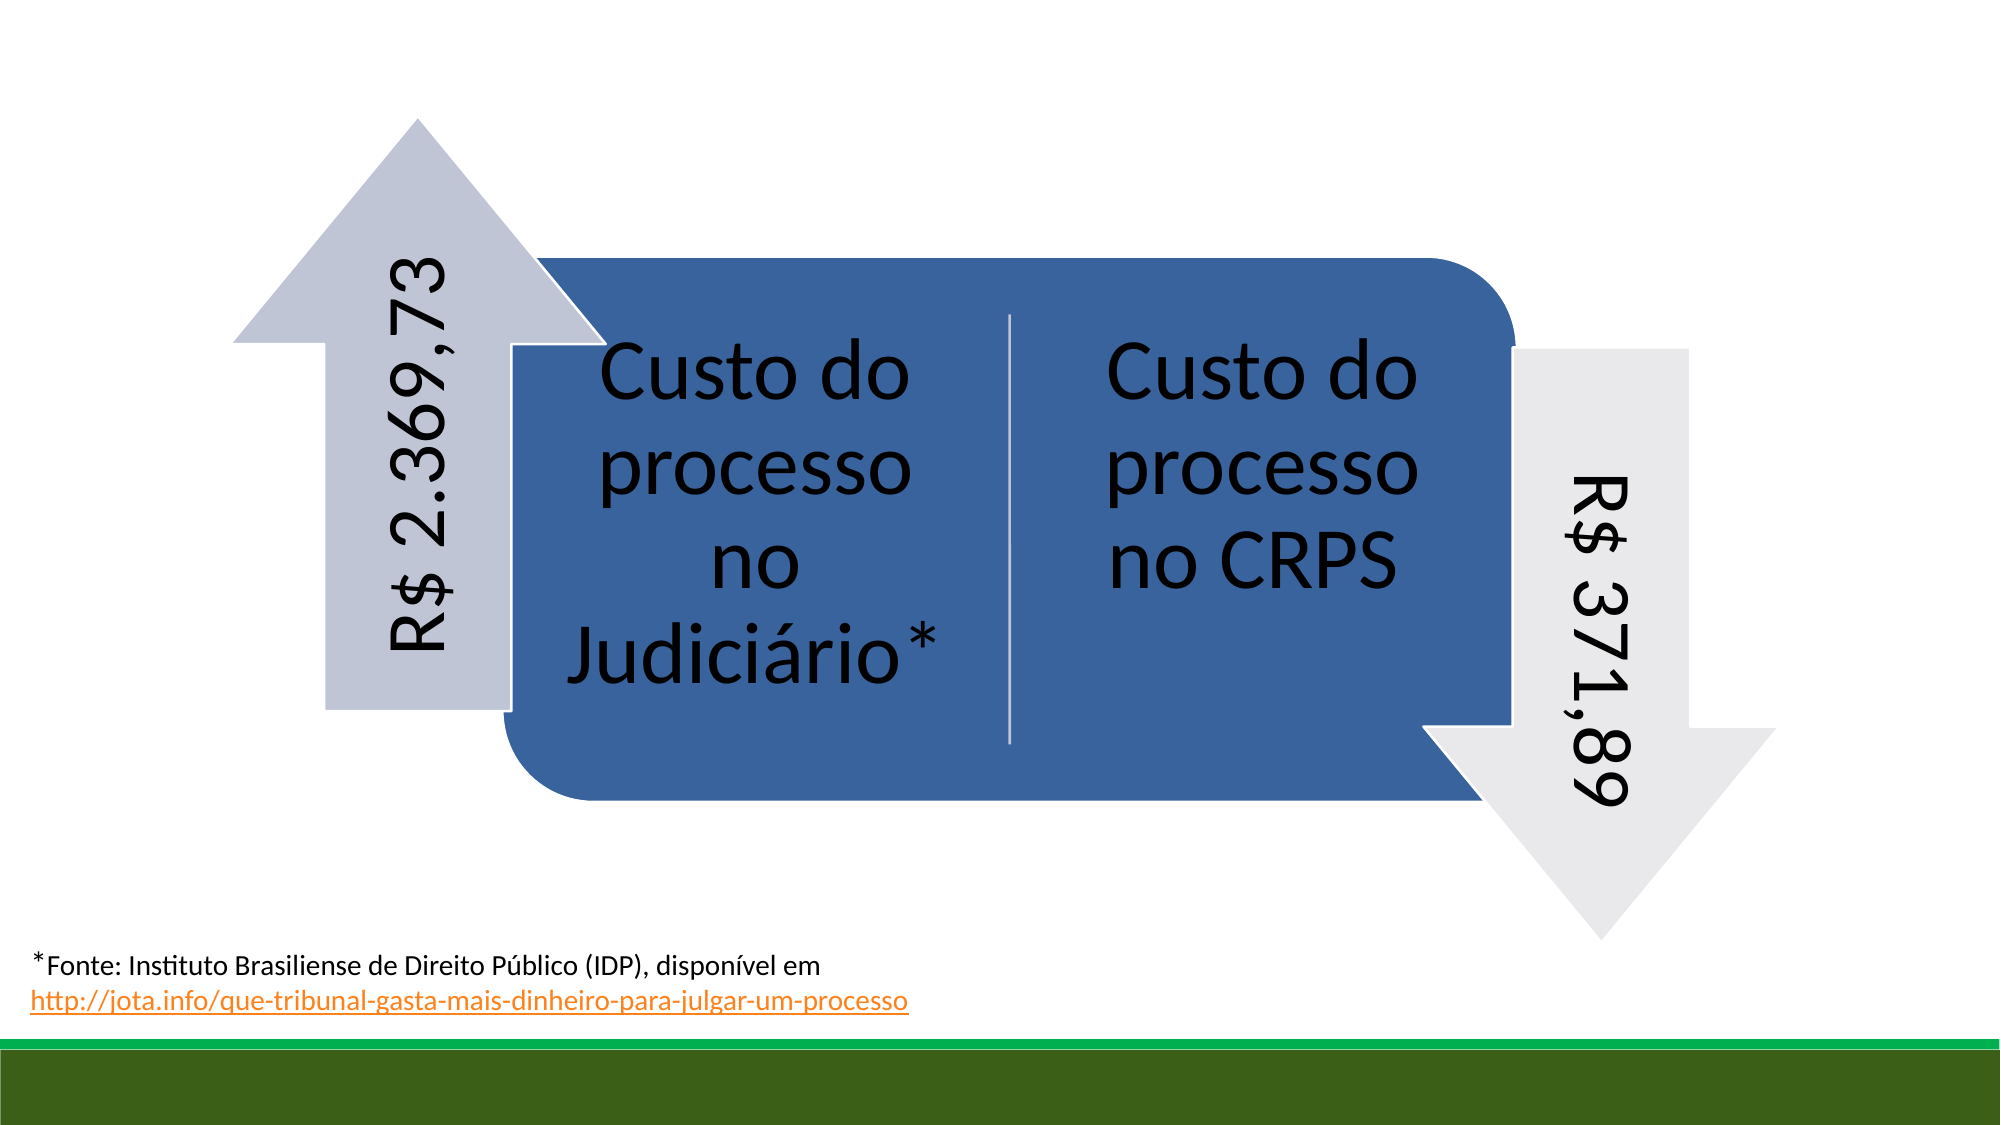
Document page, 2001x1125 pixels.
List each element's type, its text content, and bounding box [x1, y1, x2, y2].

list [327, 100, 1682, 958]
text_box *Fonte: Instituto Brasiliense de Direito Público (IDP), disponível em http://jota.info/que-tribunal-gasta-mais-dinheiro-para-julgar-um-processo [15, 934, 1538, 1024]
